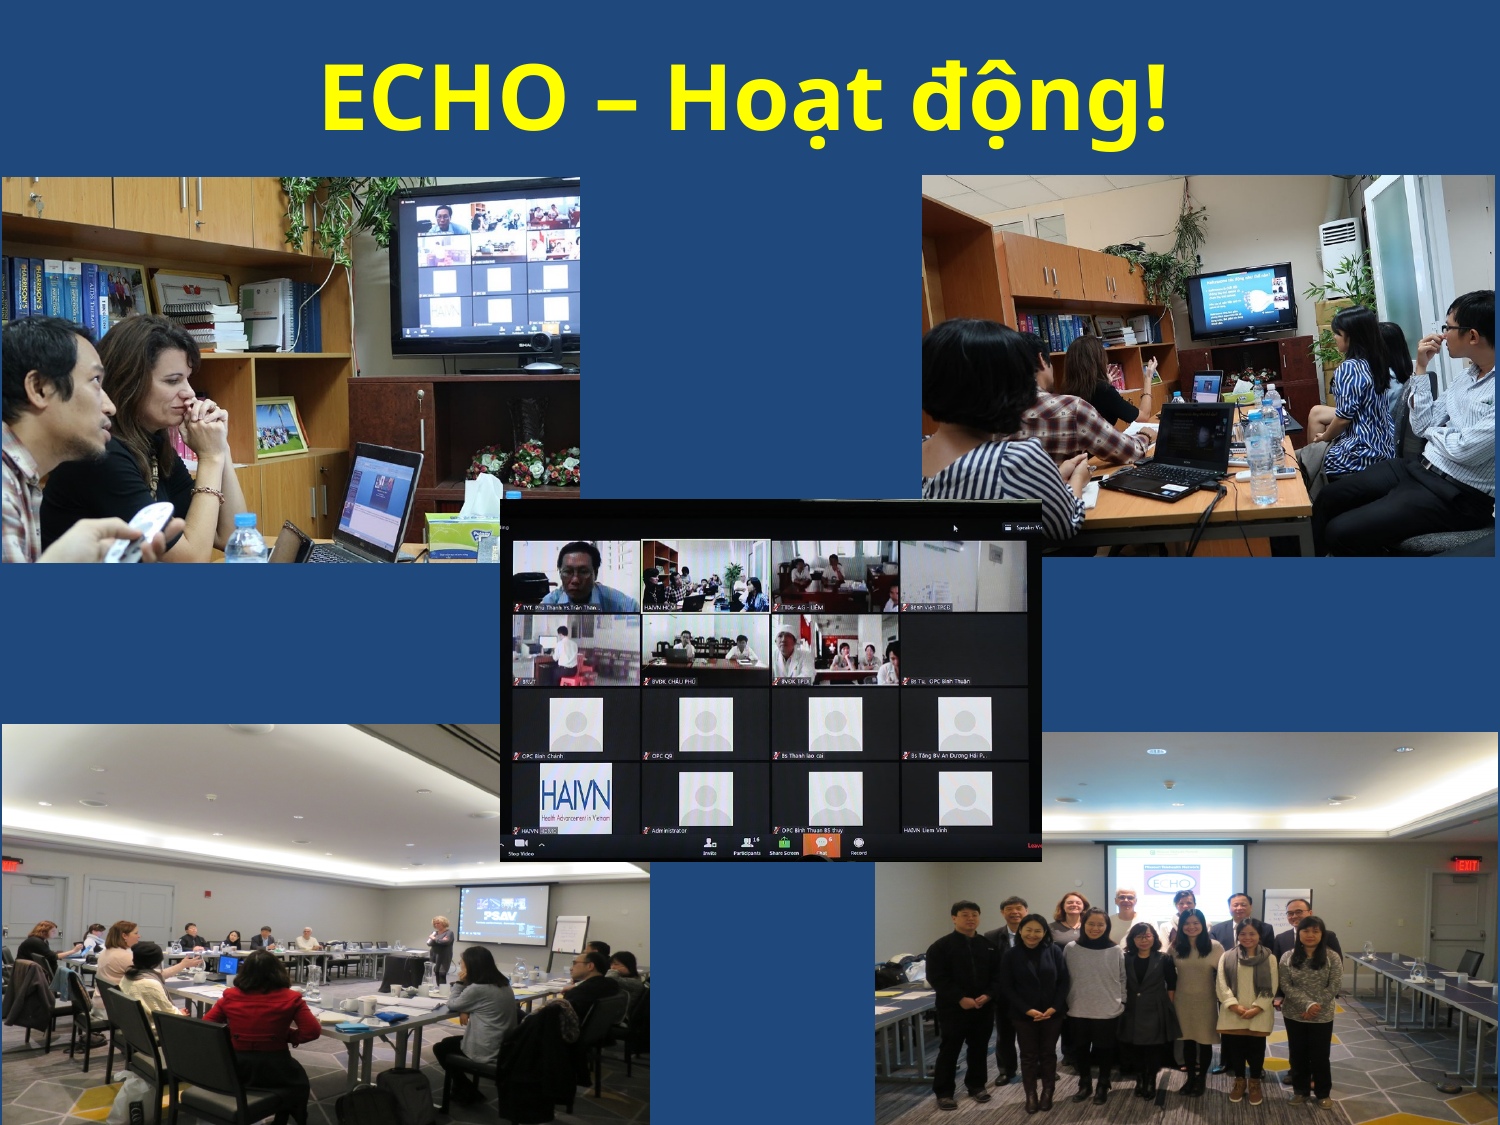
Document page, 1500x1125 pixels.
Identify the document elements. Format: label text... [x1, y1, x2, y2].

picture [874, 732, 1498, 1125]
picture [2, 177, 580, 563]
picture [2, 724, 651, 1125]
title ECHO – Hoạt động! [0, 0, 1495, 188]
picture [921, 175, 1495, 558]
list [499, 499, 1043, 862]
